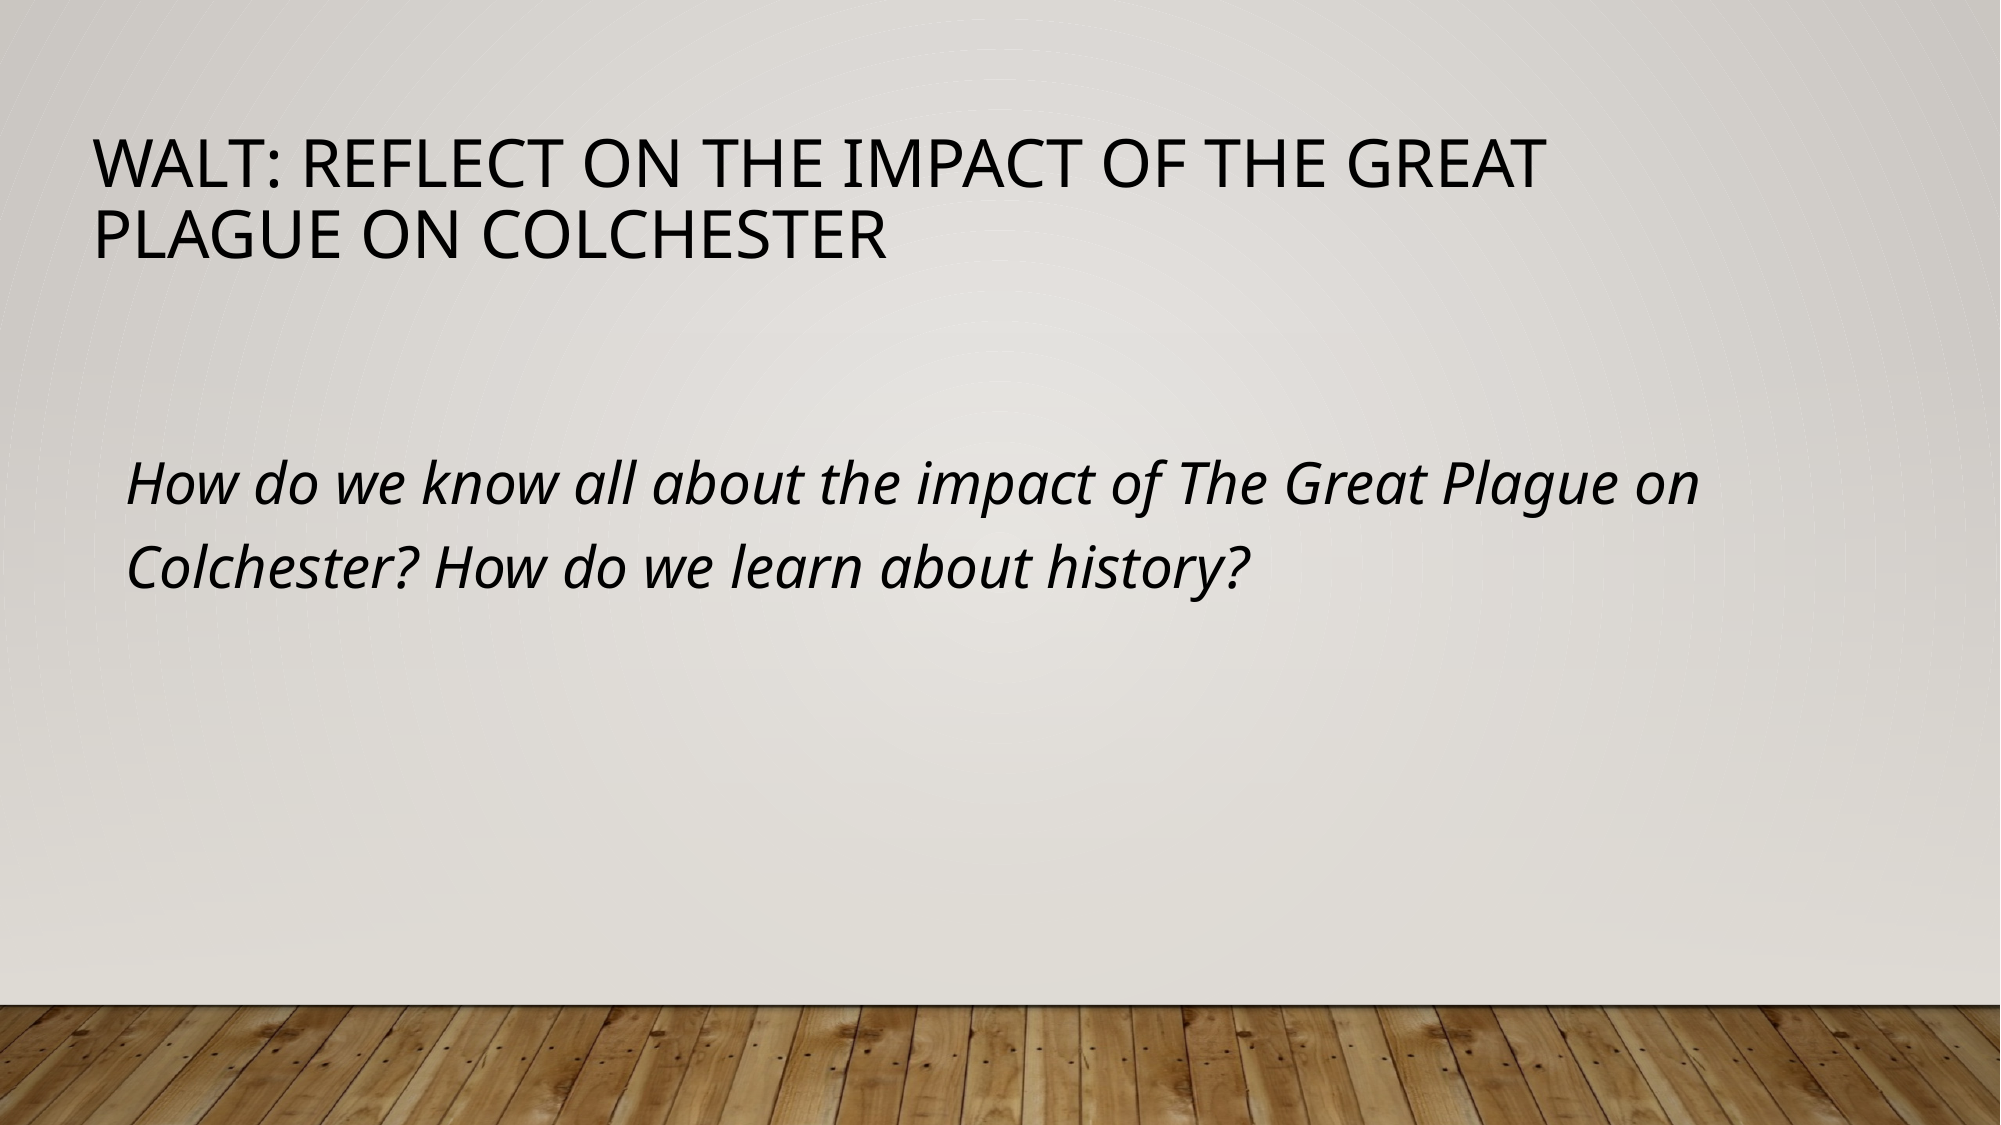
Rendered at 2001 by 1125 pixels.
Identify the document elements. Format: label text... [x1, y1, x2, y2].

picture [0, 1005, 2000, 1125]
list How do we know all about the impact of The Great Plague on Colchester? How do we learn about history? [110, 425, 1836, 775]
title WALT: reflect on the impact of the Great Plague on Colchester [77, 122, 1803, 340]
